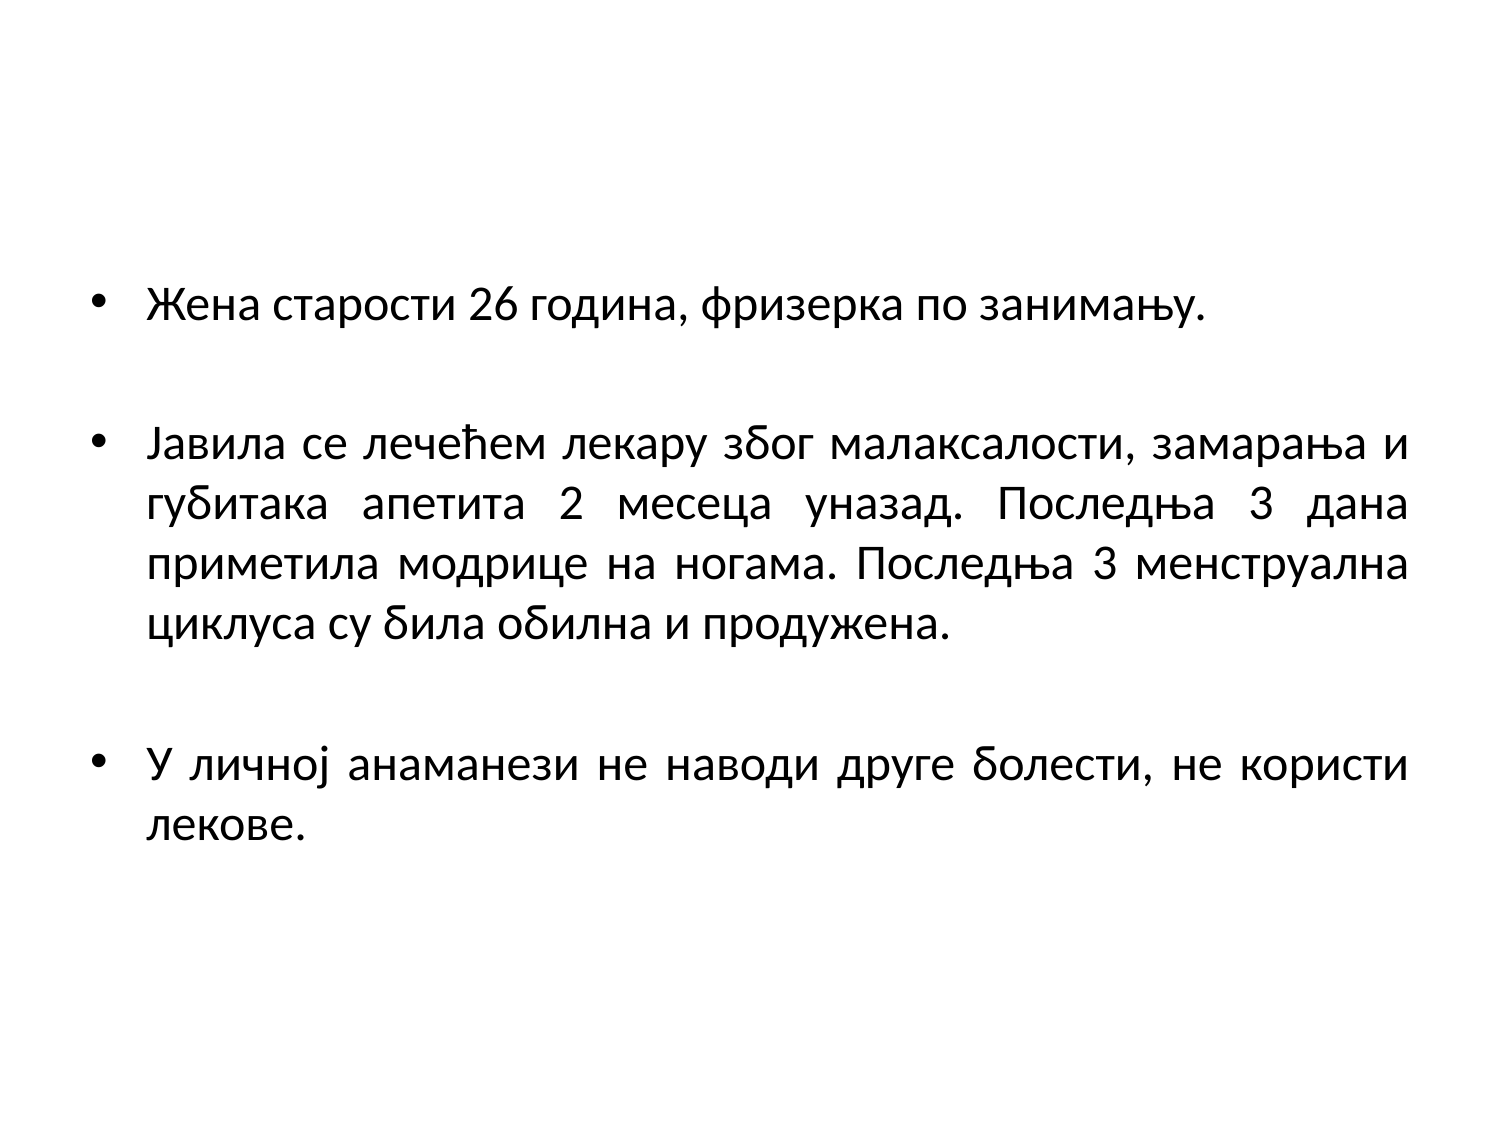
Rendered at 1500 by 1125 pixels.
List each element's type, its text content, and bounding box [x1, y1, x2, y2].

list Жена старости 26 година, фризерка по занимању. Јавила се лечећем лекару због малaксалости, замарања и губитака апетита 2 месеца уназад. Последња 3 дана приметила модрице на ногама. Последња 3 менструална циклуса су била обилна и продужена. У личној aнаманези не наводи друге болести, не користи лекове. [75, 262, 1425, 1005]
